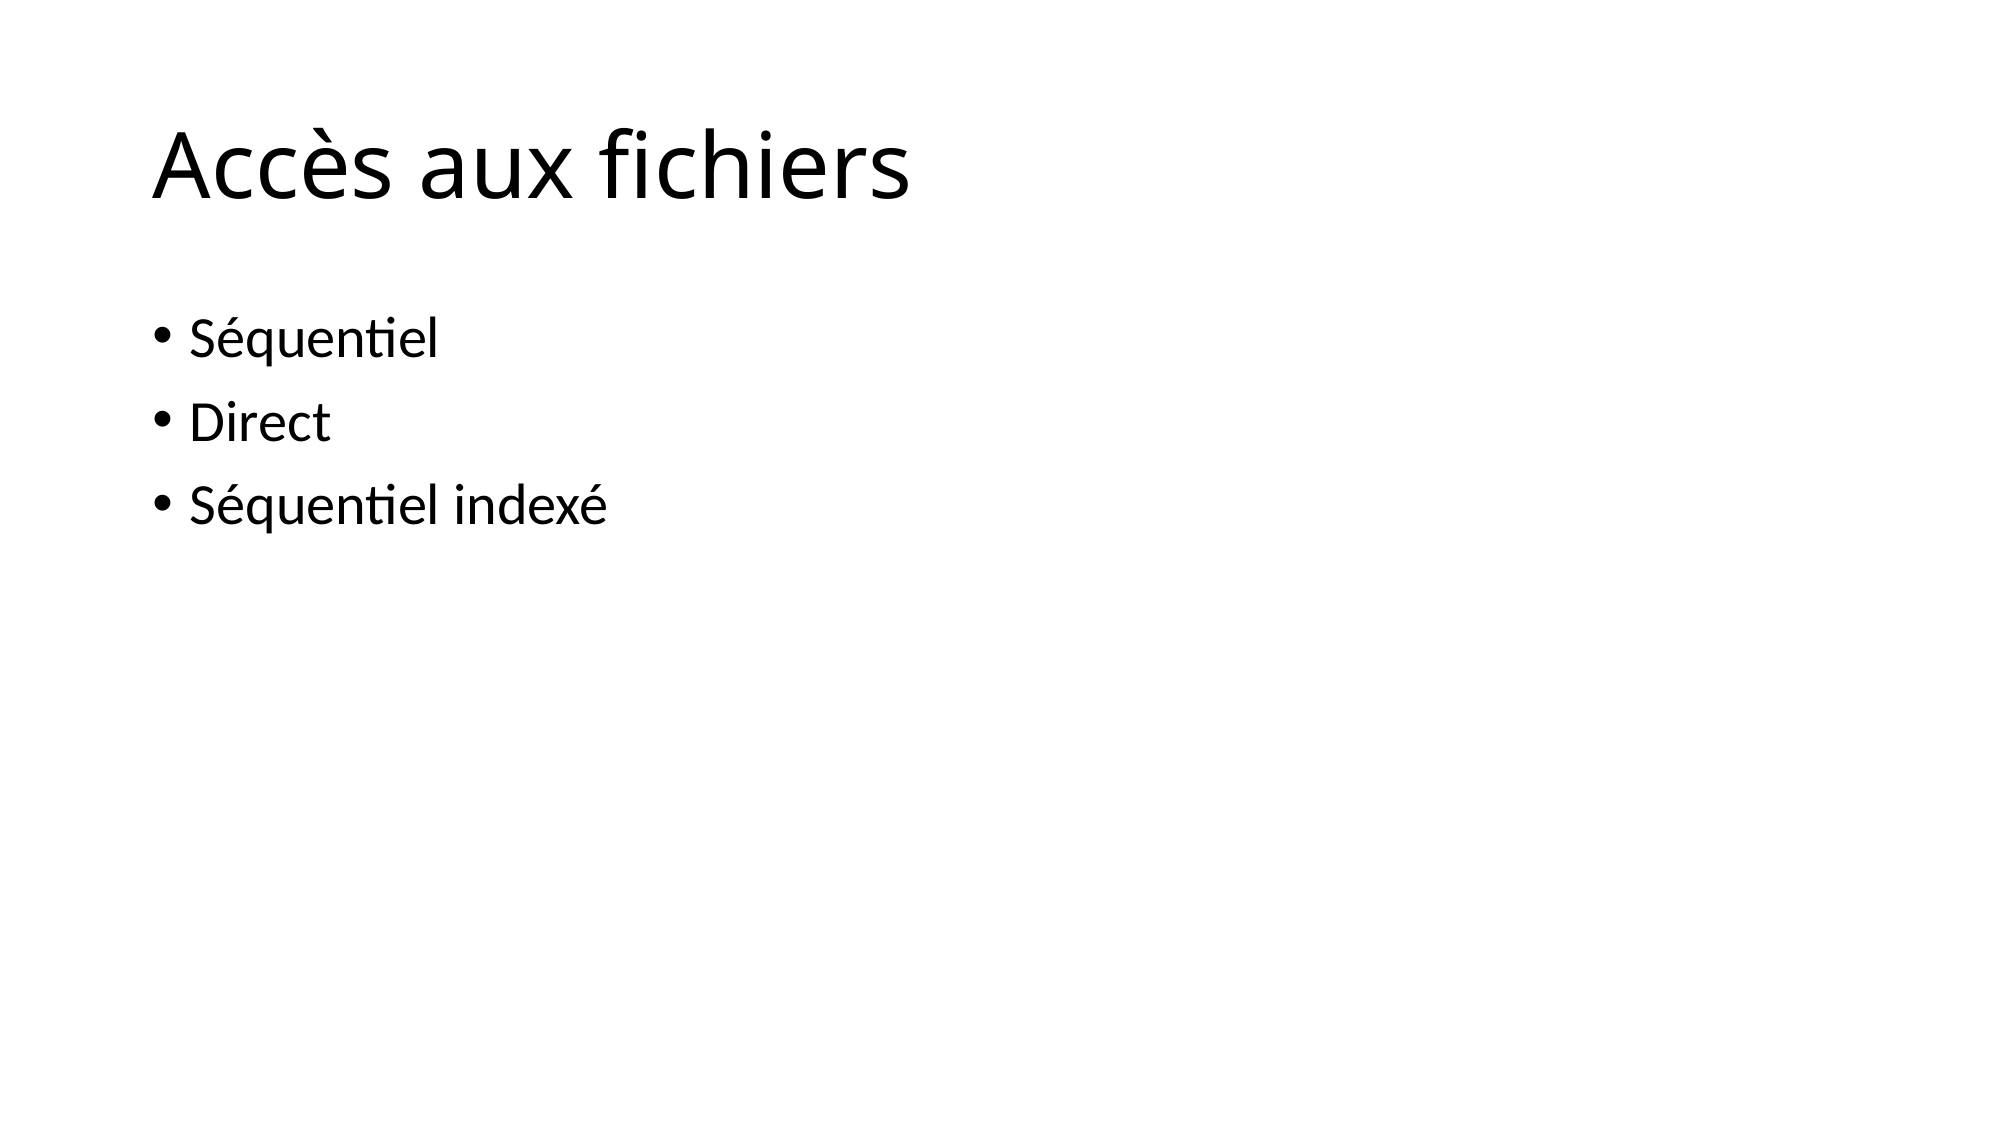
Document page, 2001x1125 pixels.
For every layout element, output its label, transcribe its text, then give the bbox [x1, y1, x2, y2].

list Séquentiel Direct Séquentiel indexé [137, 299, 1863, 1014]
title Accès aux fichiers [137, 59, 1863, 278]
